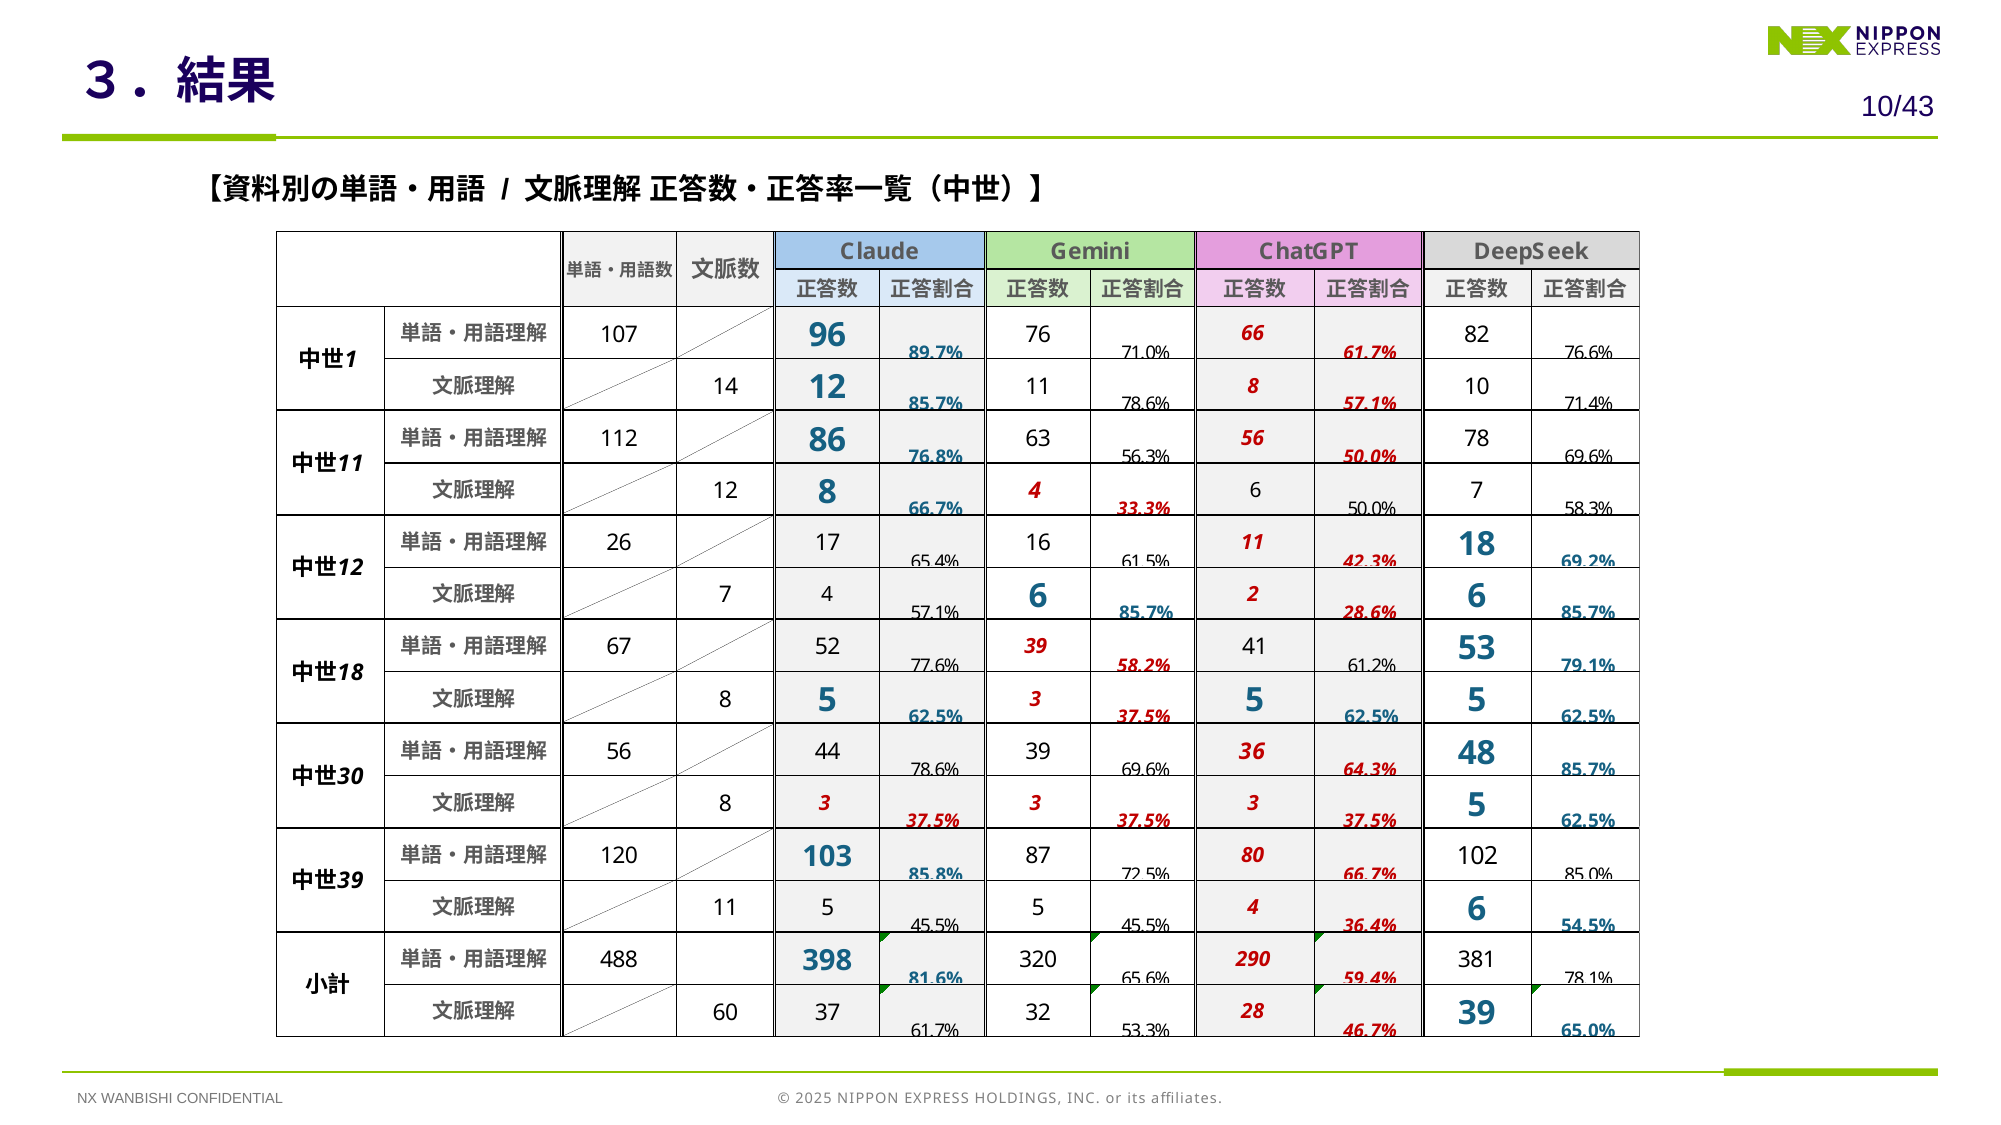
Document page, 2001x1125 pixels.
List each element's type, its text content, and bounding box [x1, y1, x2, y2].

picture [1768, 26, 1940, 55]
picture [275, 230, 1641, 1038]
text_box 【資料別の単語・用語 / 文脈理解 正答数・正答率一覧（中世）】 [178, 162, 1151, 213]
footer NX WANBISHI CONFIDENTIAL [62, 1086, 738, 1110]
title ３．結果 [62, 41, 1742, 103]
slide_number 9/43 [1848, 87, 1935, 123]
